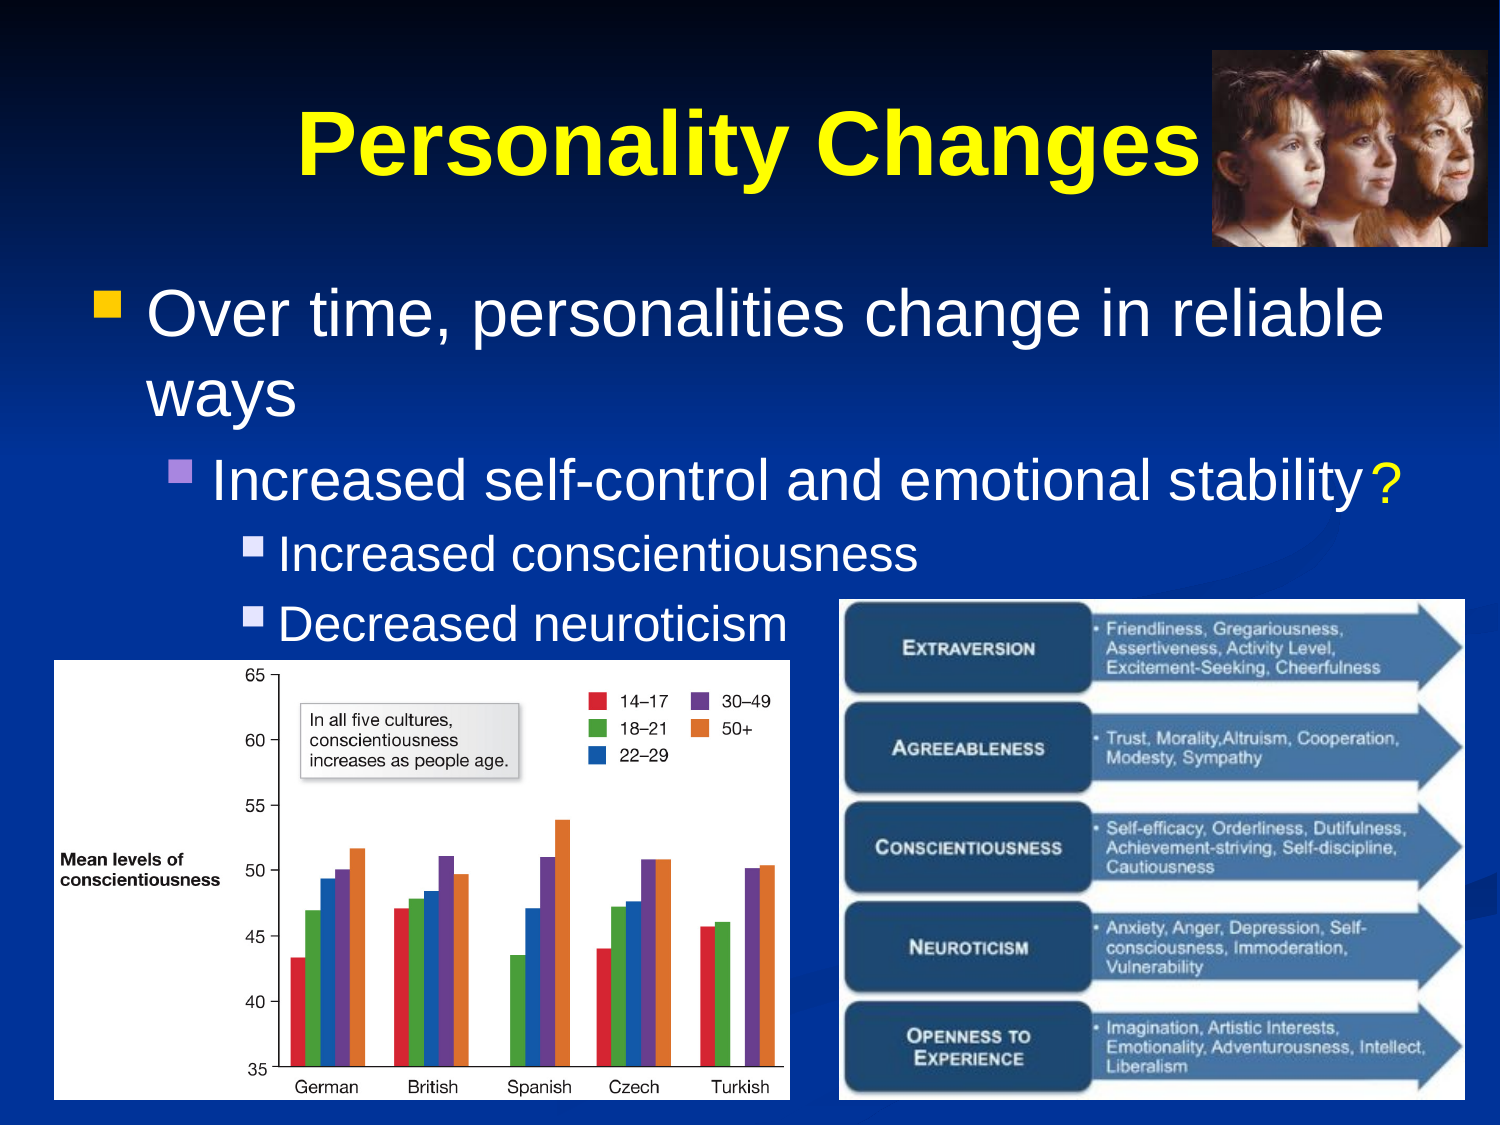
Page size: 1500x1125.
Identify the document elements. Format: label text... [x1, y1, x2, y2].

list Over time, personalities change in reliable ways Increased self-control and emotional stability Increased conscientiousness Decreased neuroticism [75, 262, 1425, 1005]
title Personality Changes [75, 45, 1425, 233]
picture [1212, 50, 1488, 247]
picture [54, 660, 791, 1101]
picture [838, 599, 1465, 1101]
text_box ? [1355, 437, 1456, 523]
